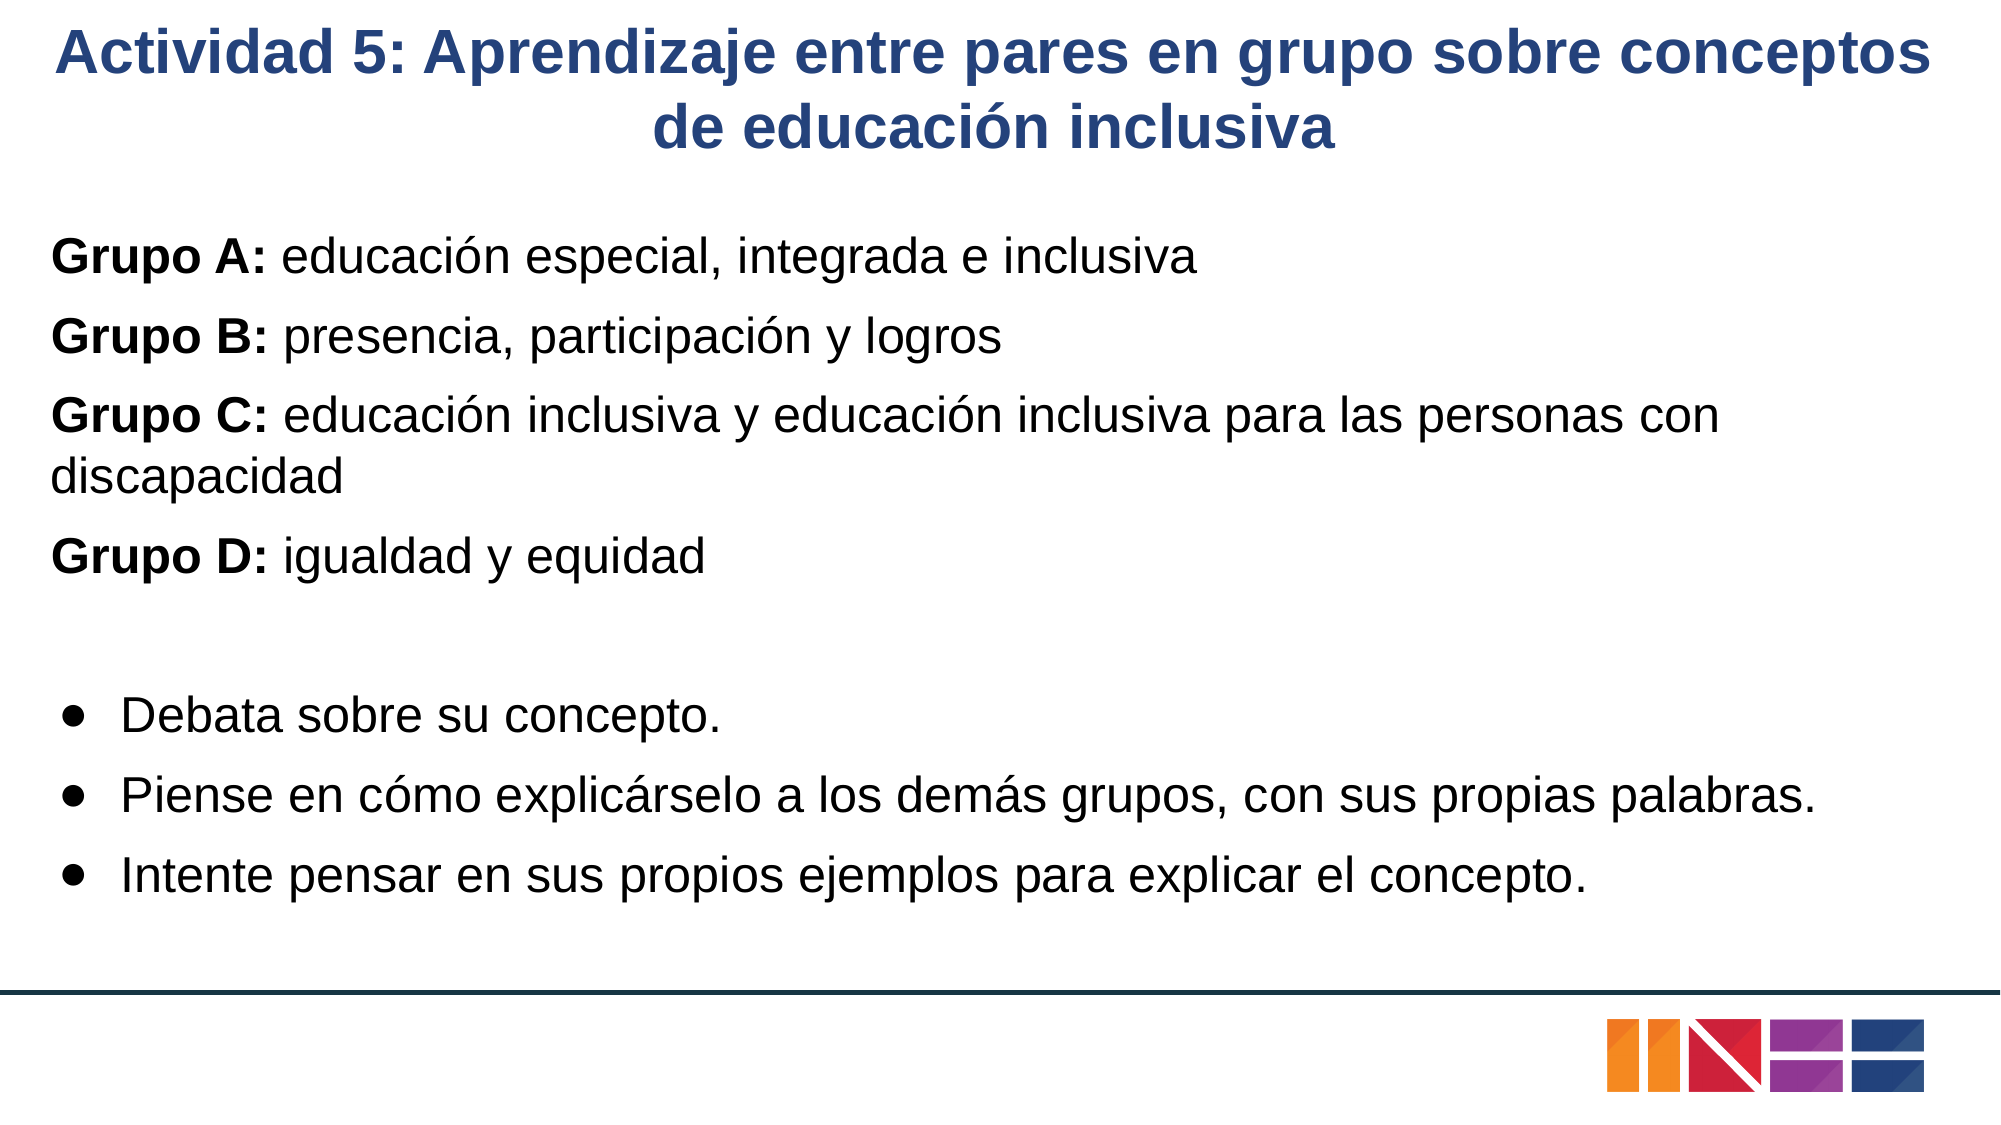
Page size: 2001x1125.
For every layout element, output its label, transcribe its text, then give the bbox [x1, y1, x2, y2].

title Actividad 5: Aprendizaje entre pares en grupo sobre conceptos de educación inclusiva [31, 28, 1957, 145]
picture [1607, 1019, 1924, 1092]
list Grupo A: educación especial, integrada e inclusiva Grupo B: presencia, participación y logros Grupo C: educación inclusiva y educación inclusiva para las personas con discapacidad Grupo D: igualdad y equidad Debata sobre su concepto. Piense en cómo explicárselo a los demás grupos, con sus propias palabras. Intente pensar en sus propios ejemplos para explicar el concepto. [31, 203, 1971, 935]
